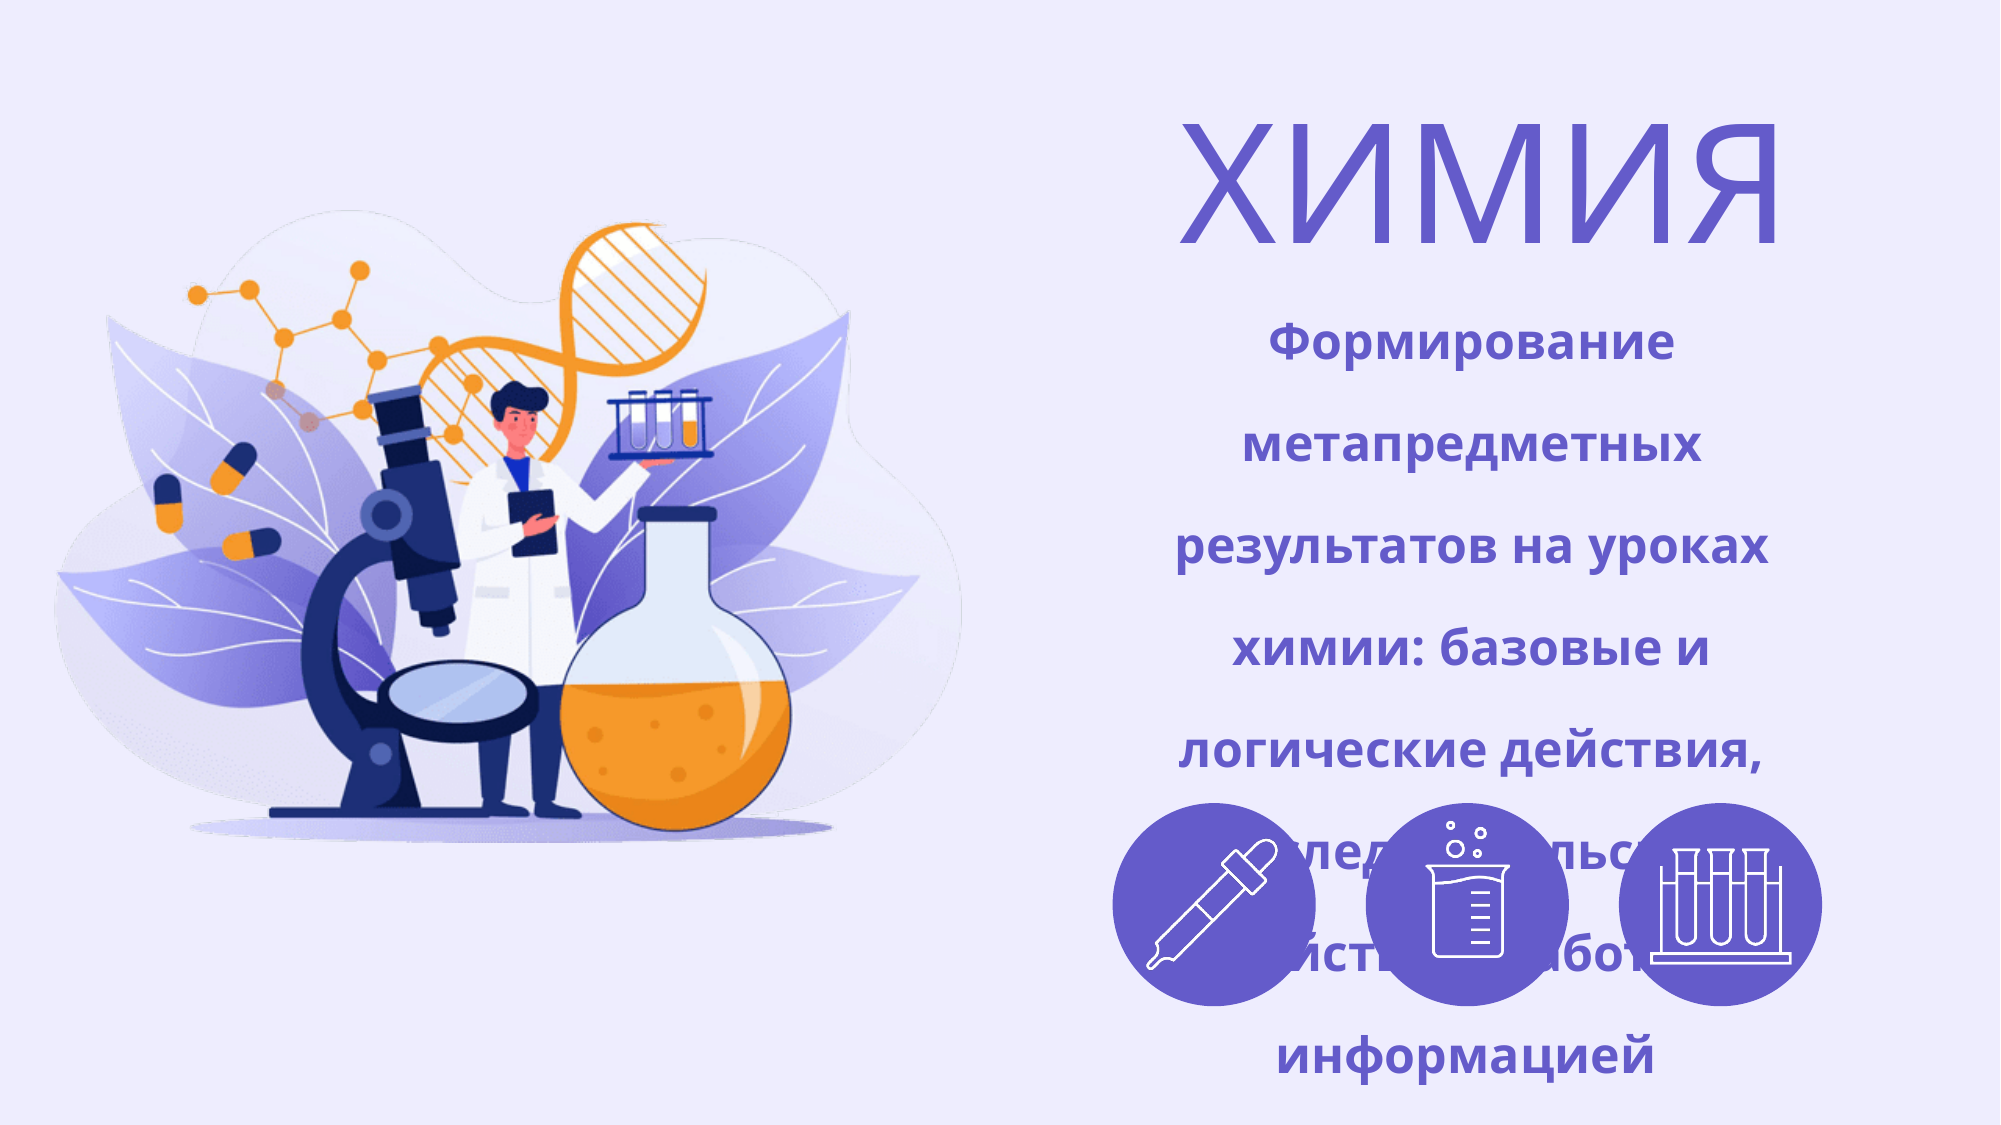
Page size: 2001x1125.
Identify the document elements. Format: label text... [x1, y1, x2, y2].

picture [1392, 813, 1543, 964]
text_box [1287, 832, 1317, 977]
text_box [1111, 838, 1136, 972]
title ХИМИЯ [1028, 0, 1942, 288]
text_box [1144, 802, 1284, 829]
picture [1645, 829, 1796, 980]
picture [41, 184, 979, 843]
text_box [1651, 802, 1790, 829]
text_box [1617, 835, 1645, 975]
text_box [1650, 980, 1791, 1008]
text_box [1364, 835, 1570, 1008]
text_box [1144, 980, 1284, 1008]
text_box Формирование метапредметных результатов на уроках химии: базовые и логические действия, исследовательские действия, работа с информацией Малик Александра Владимировна [1062, 260, 1883, 1125]
text_box [1796, 835, 1824, 975]
text_box [1421, 802, 1514, 813]
picture [1136, 829, 1287, 980]
